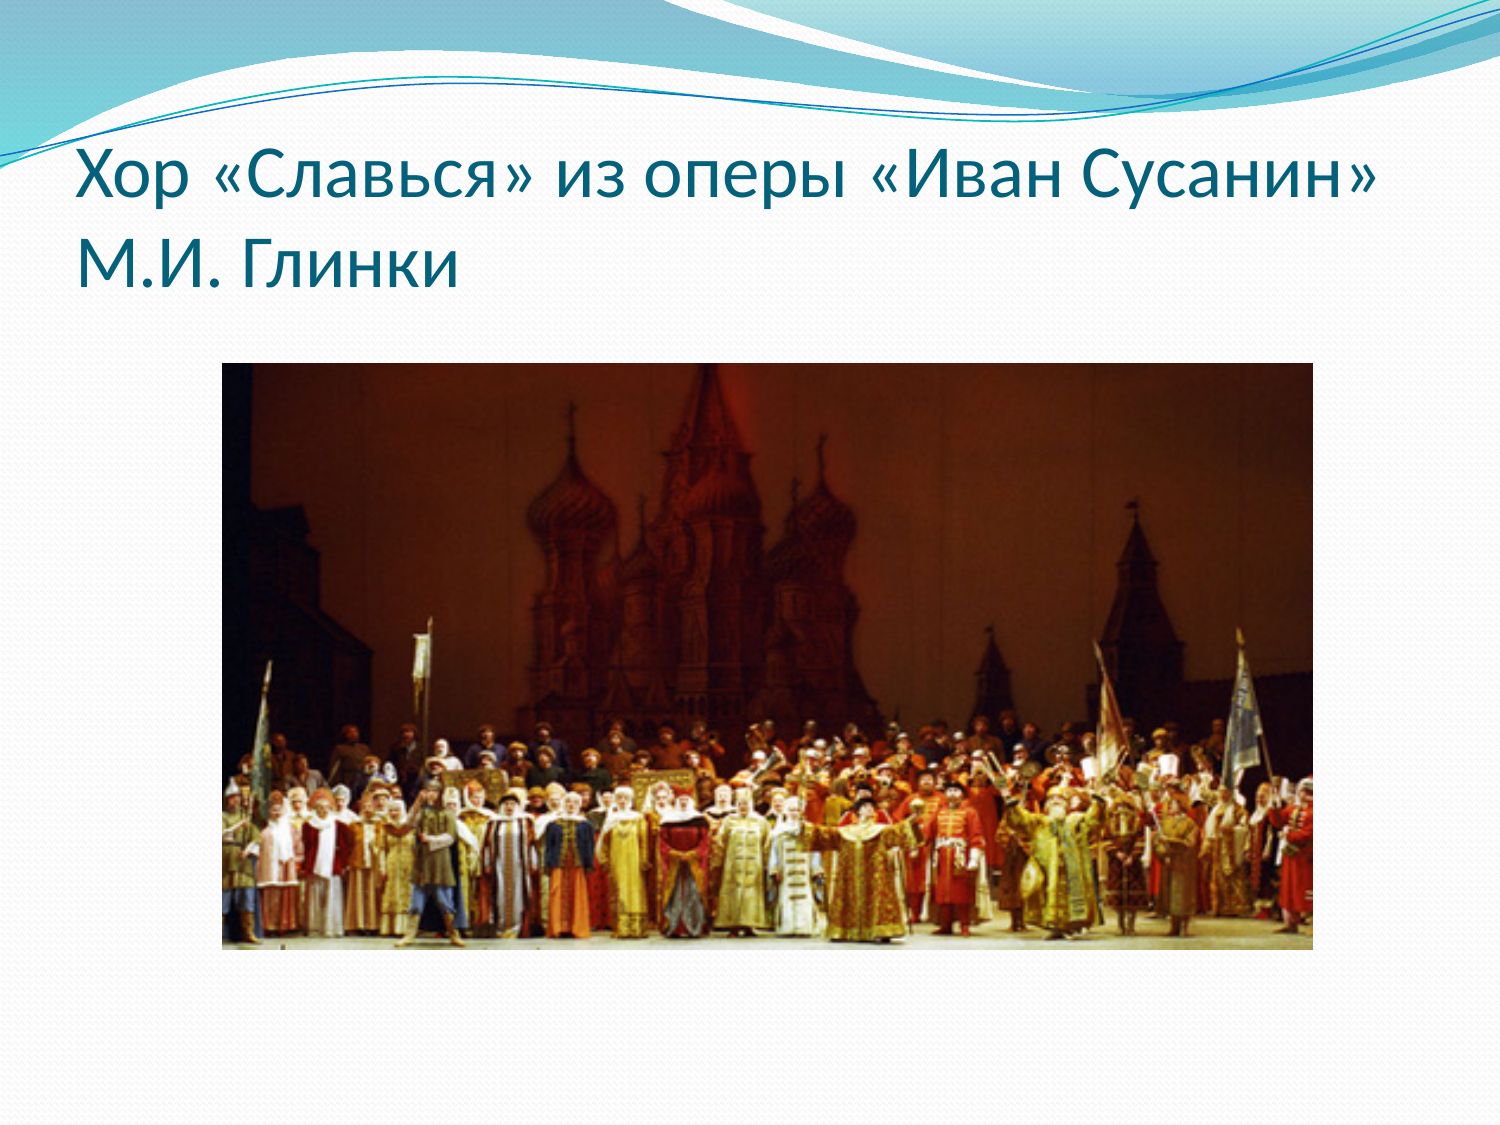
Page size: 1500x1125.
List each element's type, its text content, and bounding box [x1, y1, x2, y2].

title Хор «Славься» из оперы «Иван Сусанин» М.И. Глинки [75, 115, 1425, 303]
picture [222, 362, 1313, 950]
